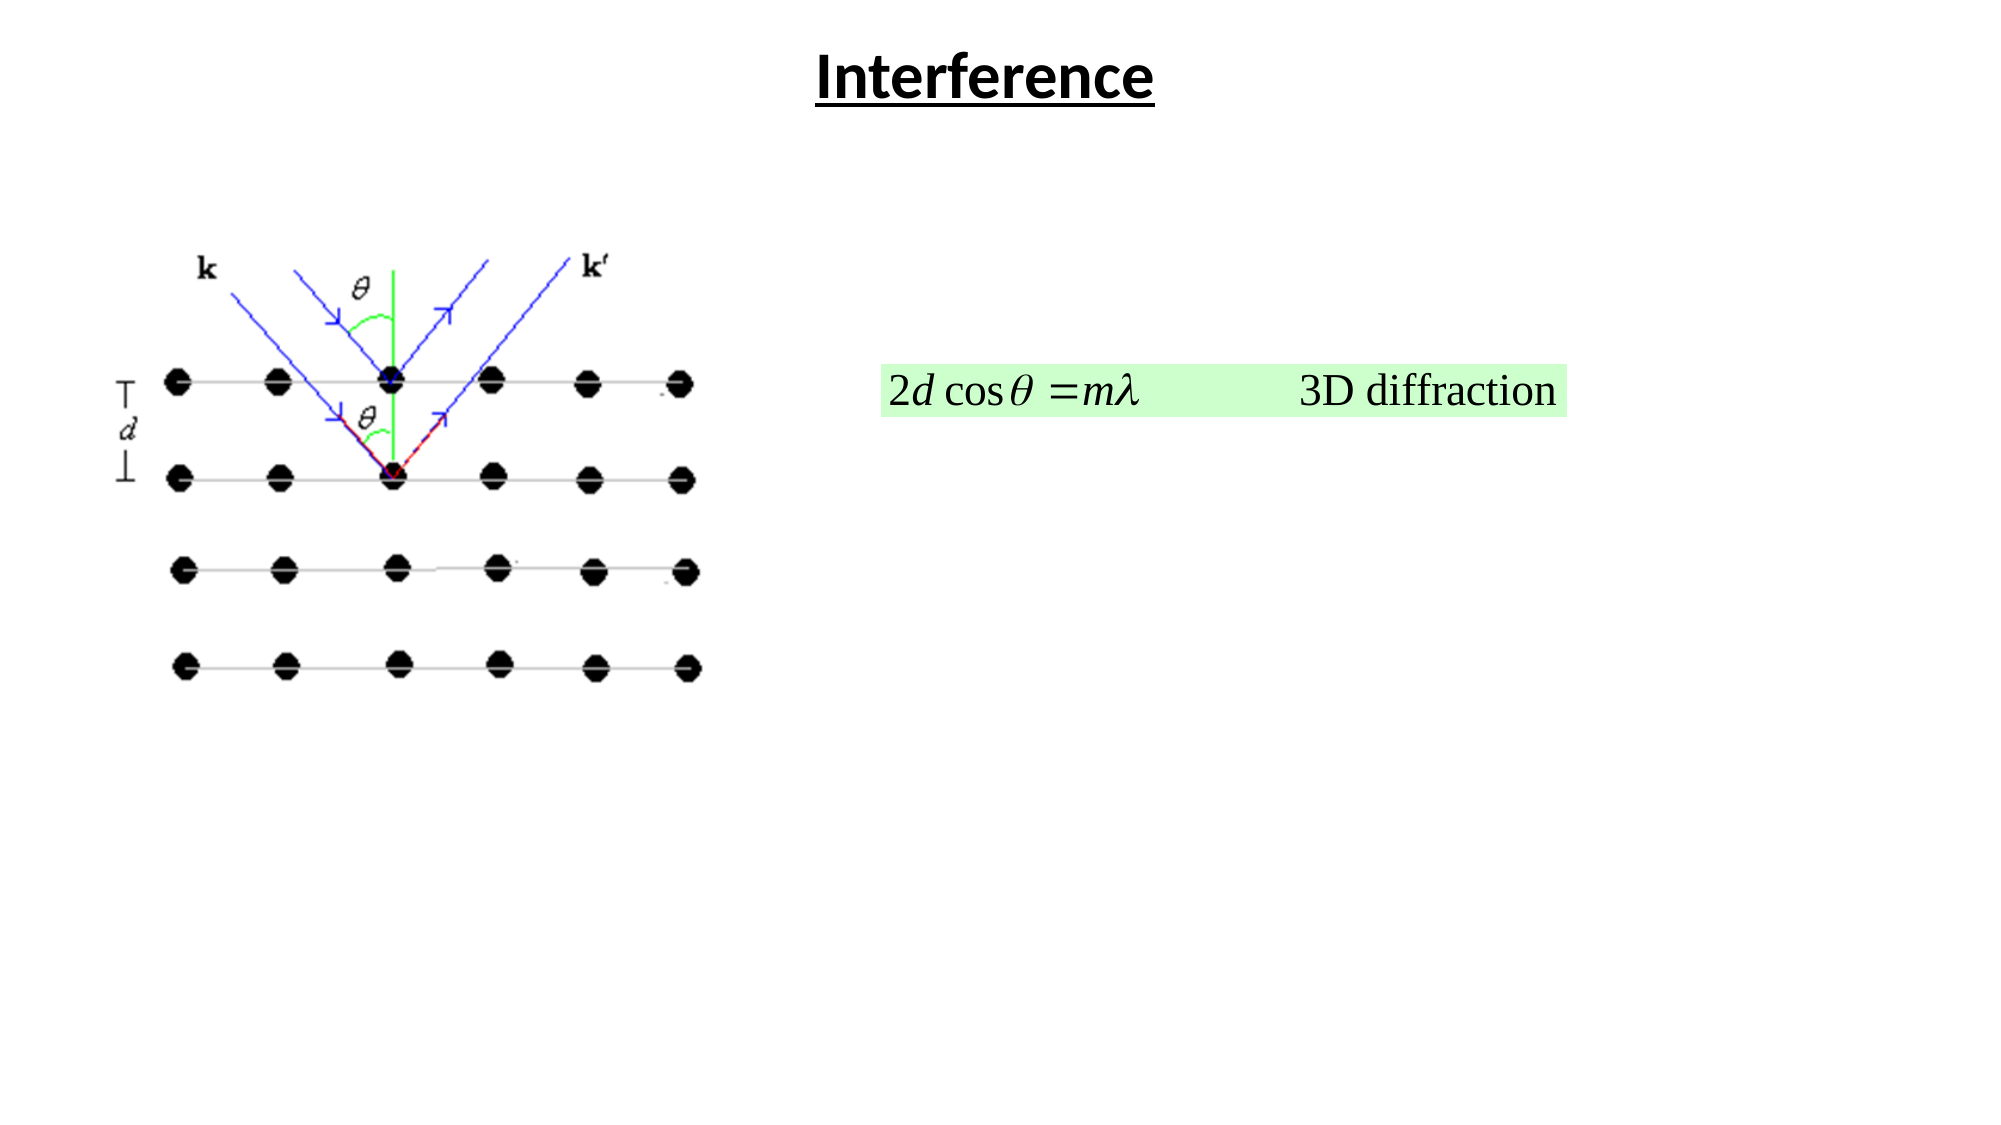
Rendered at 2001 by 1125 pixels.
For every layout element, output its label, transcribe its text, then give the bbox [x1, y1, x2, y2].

picture [96, 230, 729, 721]
text_box Interference [800, 24, 1188, 119]
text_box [881, 363, 1567, 418]
